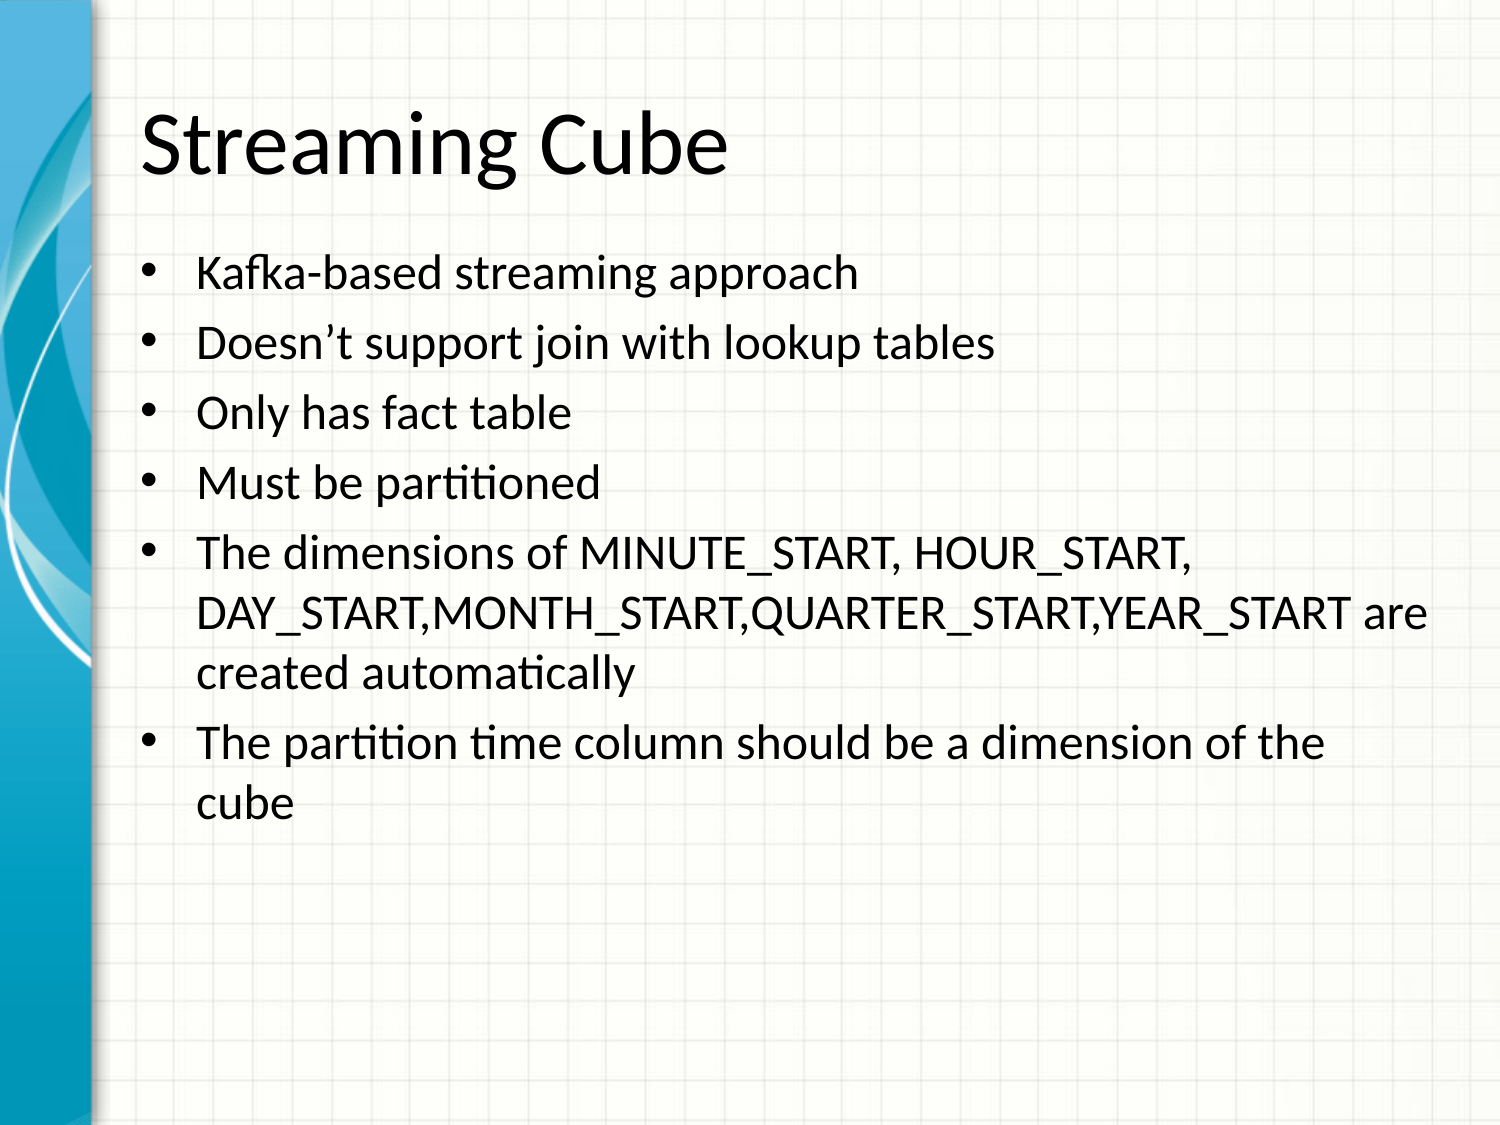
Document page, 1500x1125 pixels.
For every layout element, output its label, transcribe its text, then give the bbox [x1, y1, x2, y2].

list Kafka-based streaming approach Doesn’t support join with lookup tables Only has fact table Must be partitioned The dimensions of MINUTE_START, HOUR_START, DAY_START,MONTH_START,QUARTER_START,YEAR_START are created automatically The partition time column should be a dimension of the cube [125, 231, 1450, 1013]
picture [0, 0, 1500, 1125]
title Streaming Cube [125, 44, 1450, 231]
